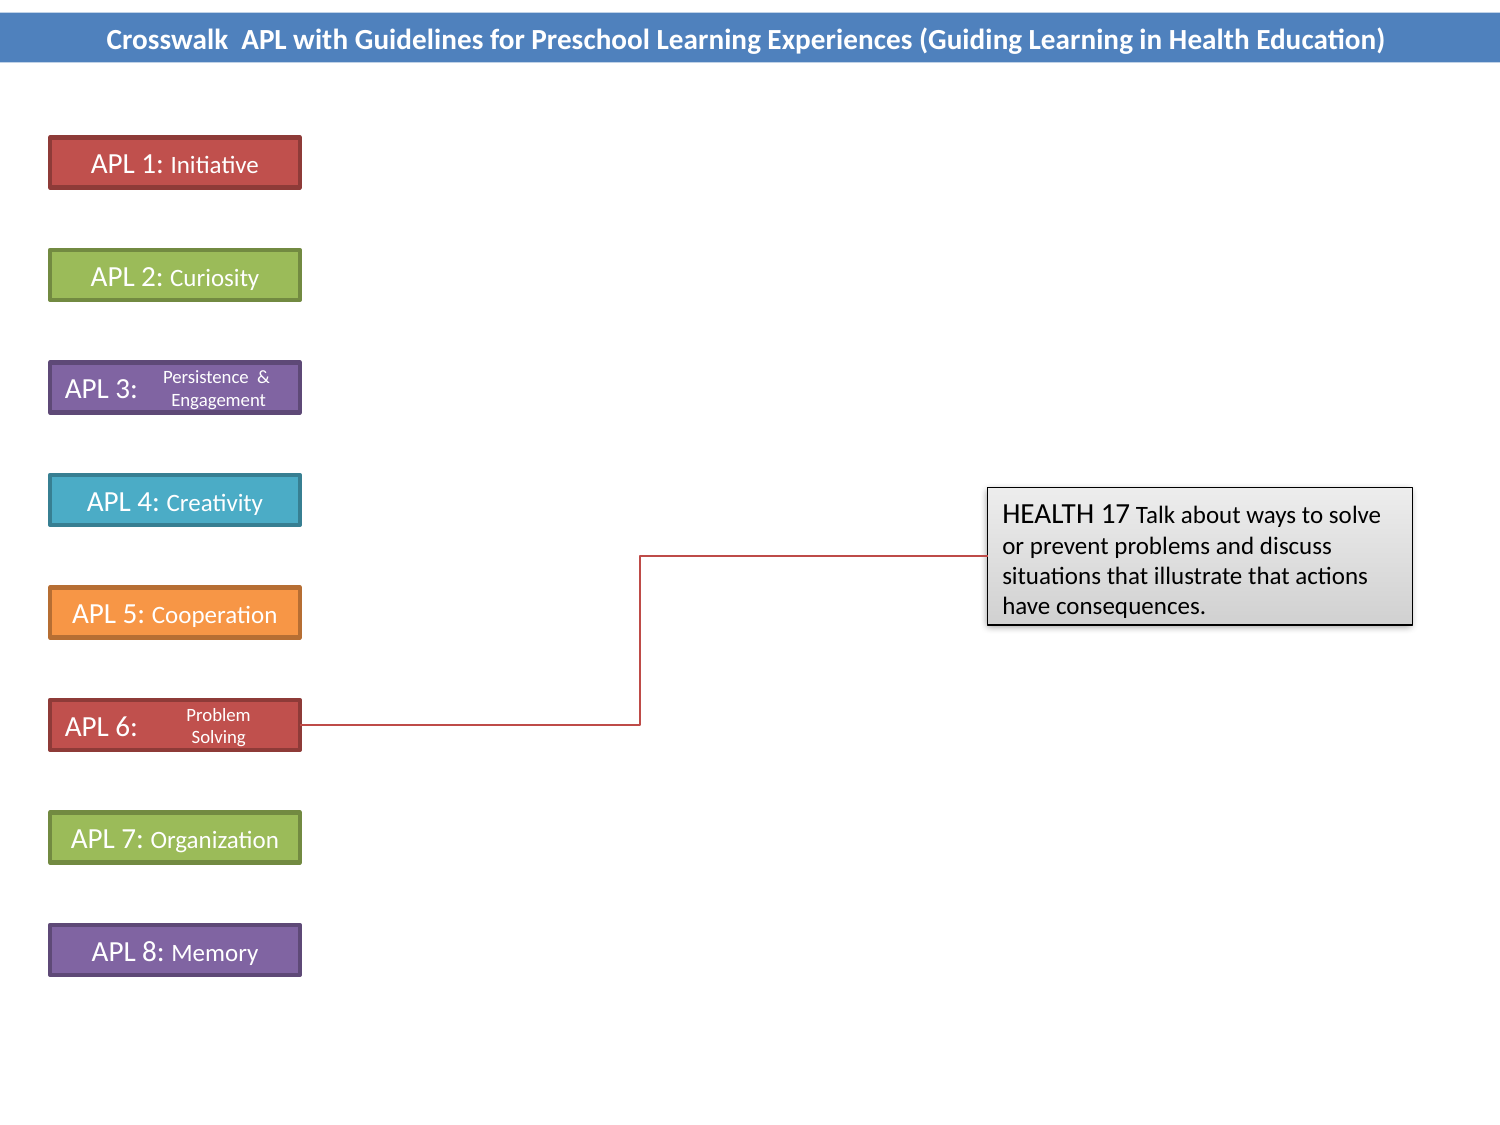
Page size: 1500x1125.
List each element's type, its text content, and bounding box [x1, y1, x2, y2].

text_box APL 5: Cooperation [48, 585, 294, 640]
text_box HEALTH 17 Talk about ways to solve or prevent problems and discuss situations that illustrate that actions have consequences. [987, 487, 1413, 626]
text_box Crosswalk APL with Guidelines for Preschool Learning Experiences (Guiding Learning in Health Education) [0, 10, 1500, 65]
text_box APL 8: Memory [48, 923, 302, 977]
text_box APL 2: Curiosity [48, 248, 302, 302]
text_box APL 3: [48, 360, 135, 415]
text_box Persistence & Engagement [135, 360, 302, 415]
text_box Problem Solving [135, 698, 302, 752]
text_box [299, 555, 988, 726]
text_box APL 7: Organization [48, 810, 302, 865]
text_box APL 6: [48, 698, 135, 752]
text_box APL 1: Initiative [48, 135, 302, 190]
text_box APL 4: Creativity [48, 473, 302, 527]
